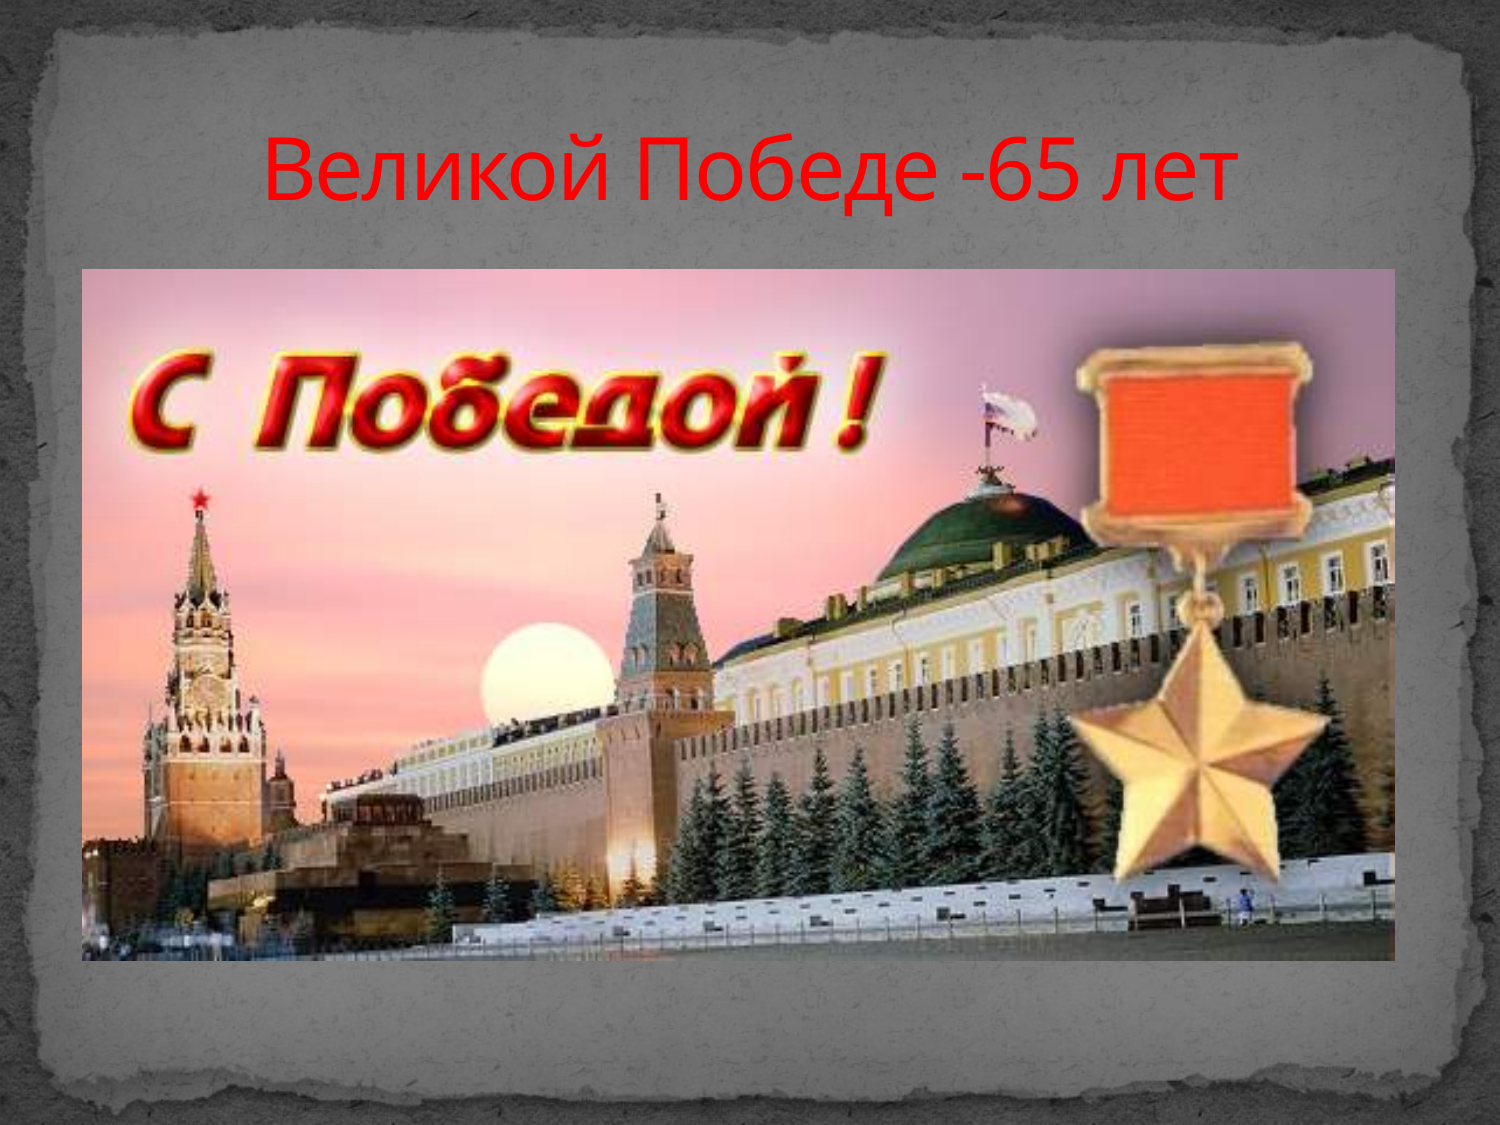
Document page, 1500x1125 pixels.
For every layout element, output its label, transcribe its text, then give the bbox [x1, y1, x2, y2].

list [84, 272, 1393, 958]
title Великой Победе -65 лет [74, 24, 1425, 225]
